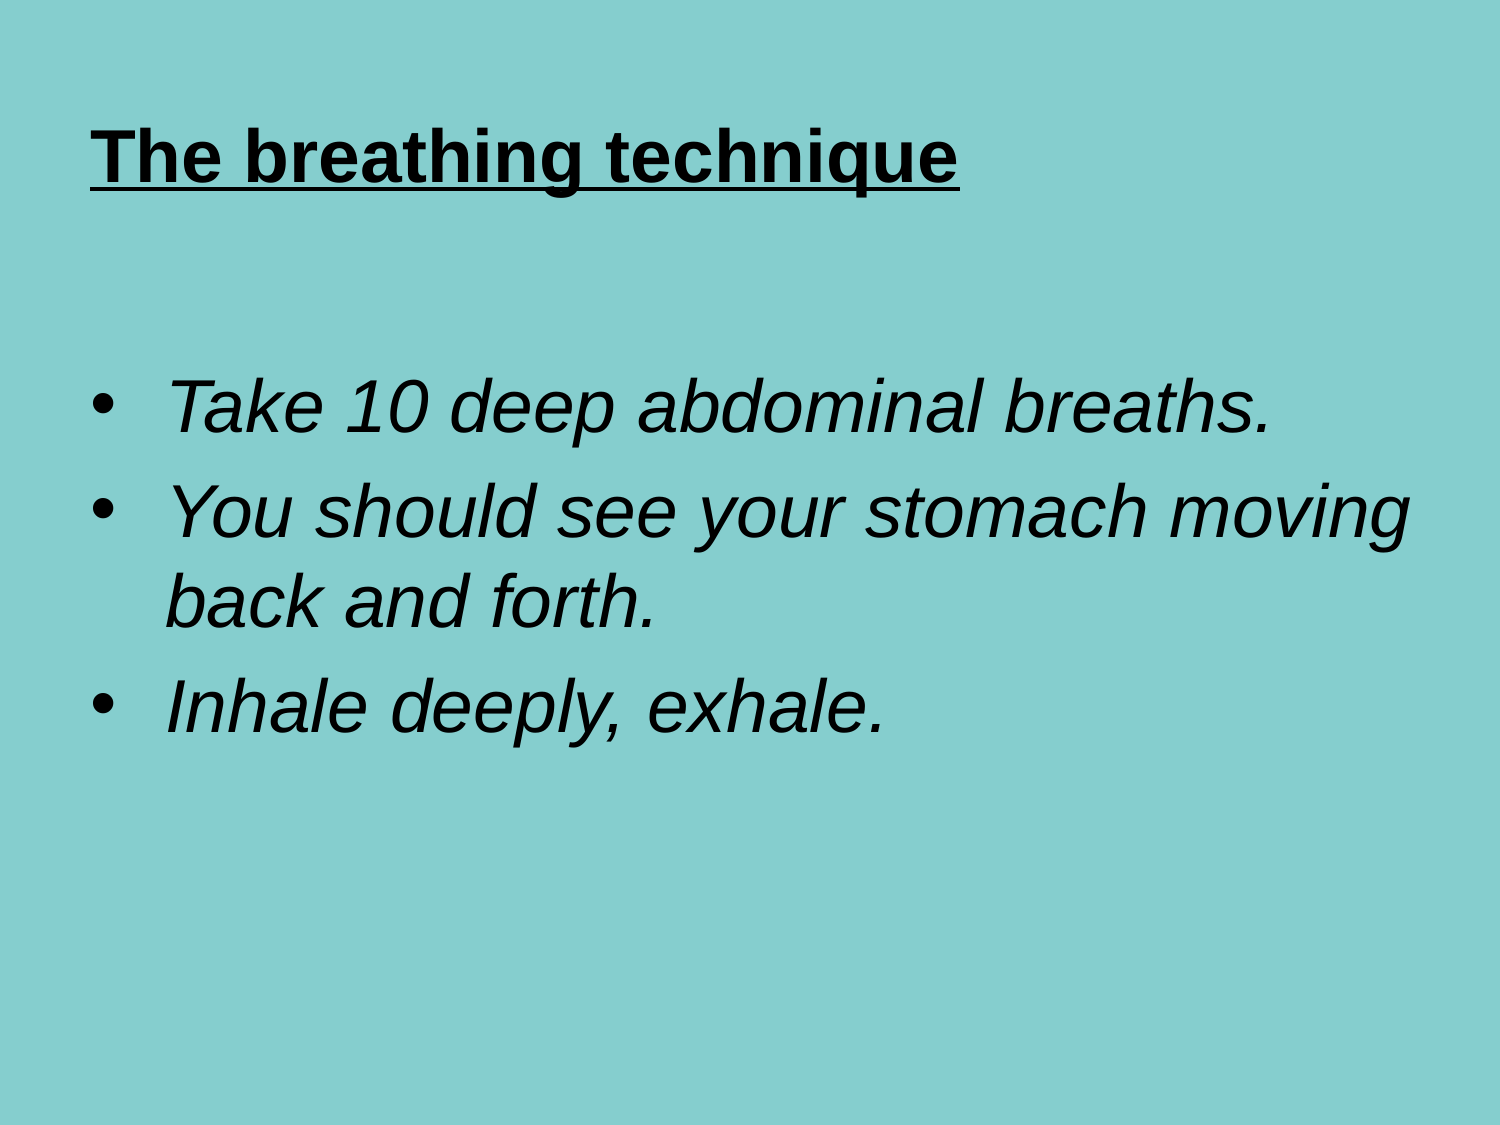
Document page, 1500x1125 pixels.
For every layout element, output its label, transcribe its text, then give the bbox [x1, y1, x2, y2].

list Take 10 deep abdominal breaths. You should see your stomach moving back and forth. Inhale deeply, exhale. [75, 350, 1438, 913]
title The breathing technique [75, 99, 1438, 300]
